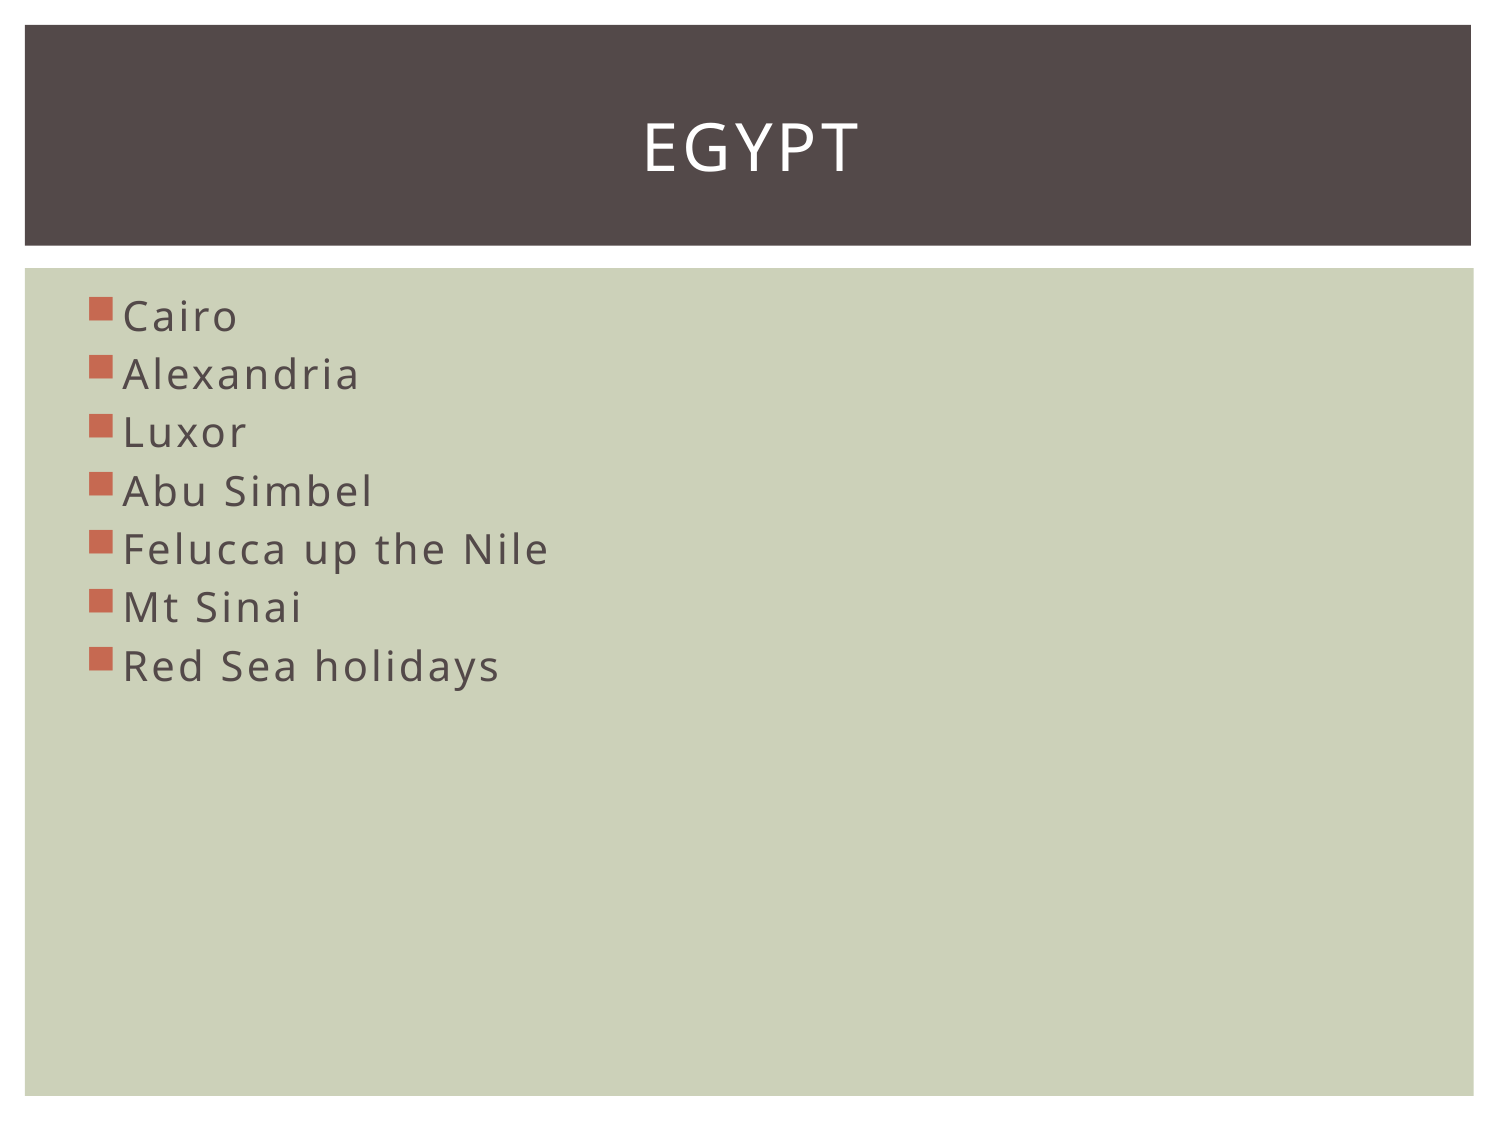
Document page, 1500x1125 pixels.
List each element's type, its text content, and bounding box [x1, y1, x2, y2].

list Cairo Alexandria Luxor Abu Simbel Felucca up the Nile Mt Sinai Red Sea holidays [62, 281, 1442, 1005]
title egypt [62, 58, 1438, 232]
